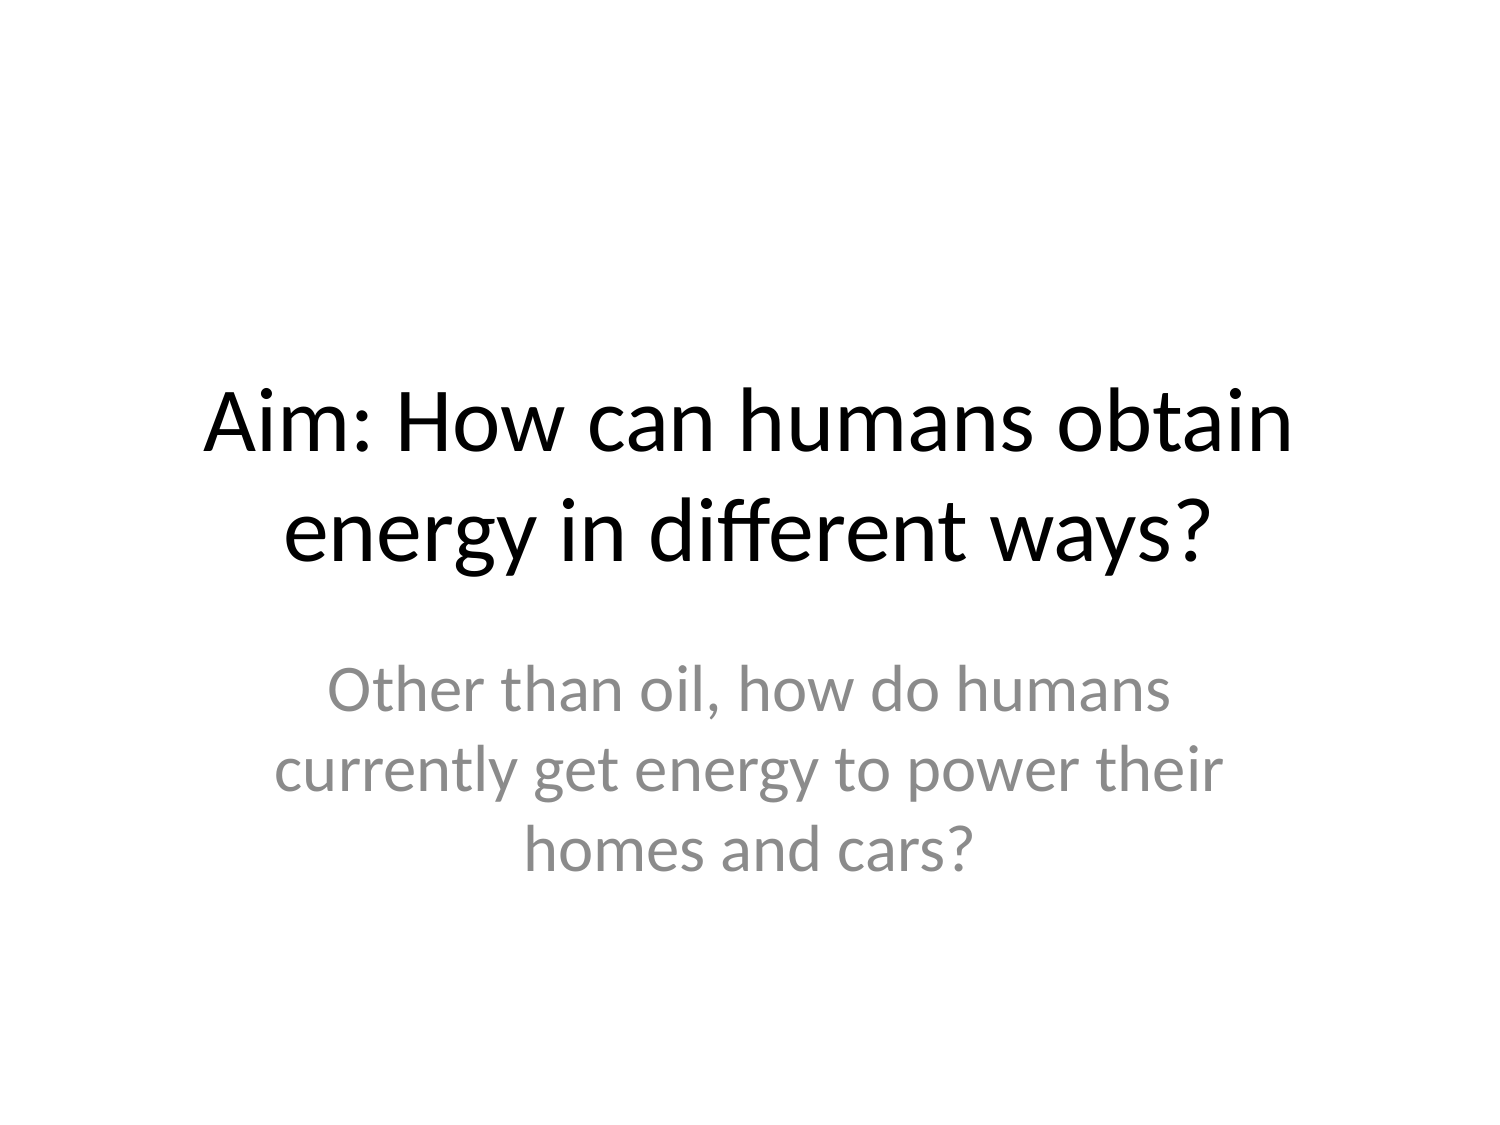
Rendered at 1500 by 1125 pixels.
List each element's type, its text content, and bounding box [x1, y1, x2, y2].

title Aim: How can humans obtain energy in different ways? [112, 349, 1388, 591]
subtitle Other than oil, how do humans currently get energy to power their homes and cars? [225, 637, 1275, 925]
